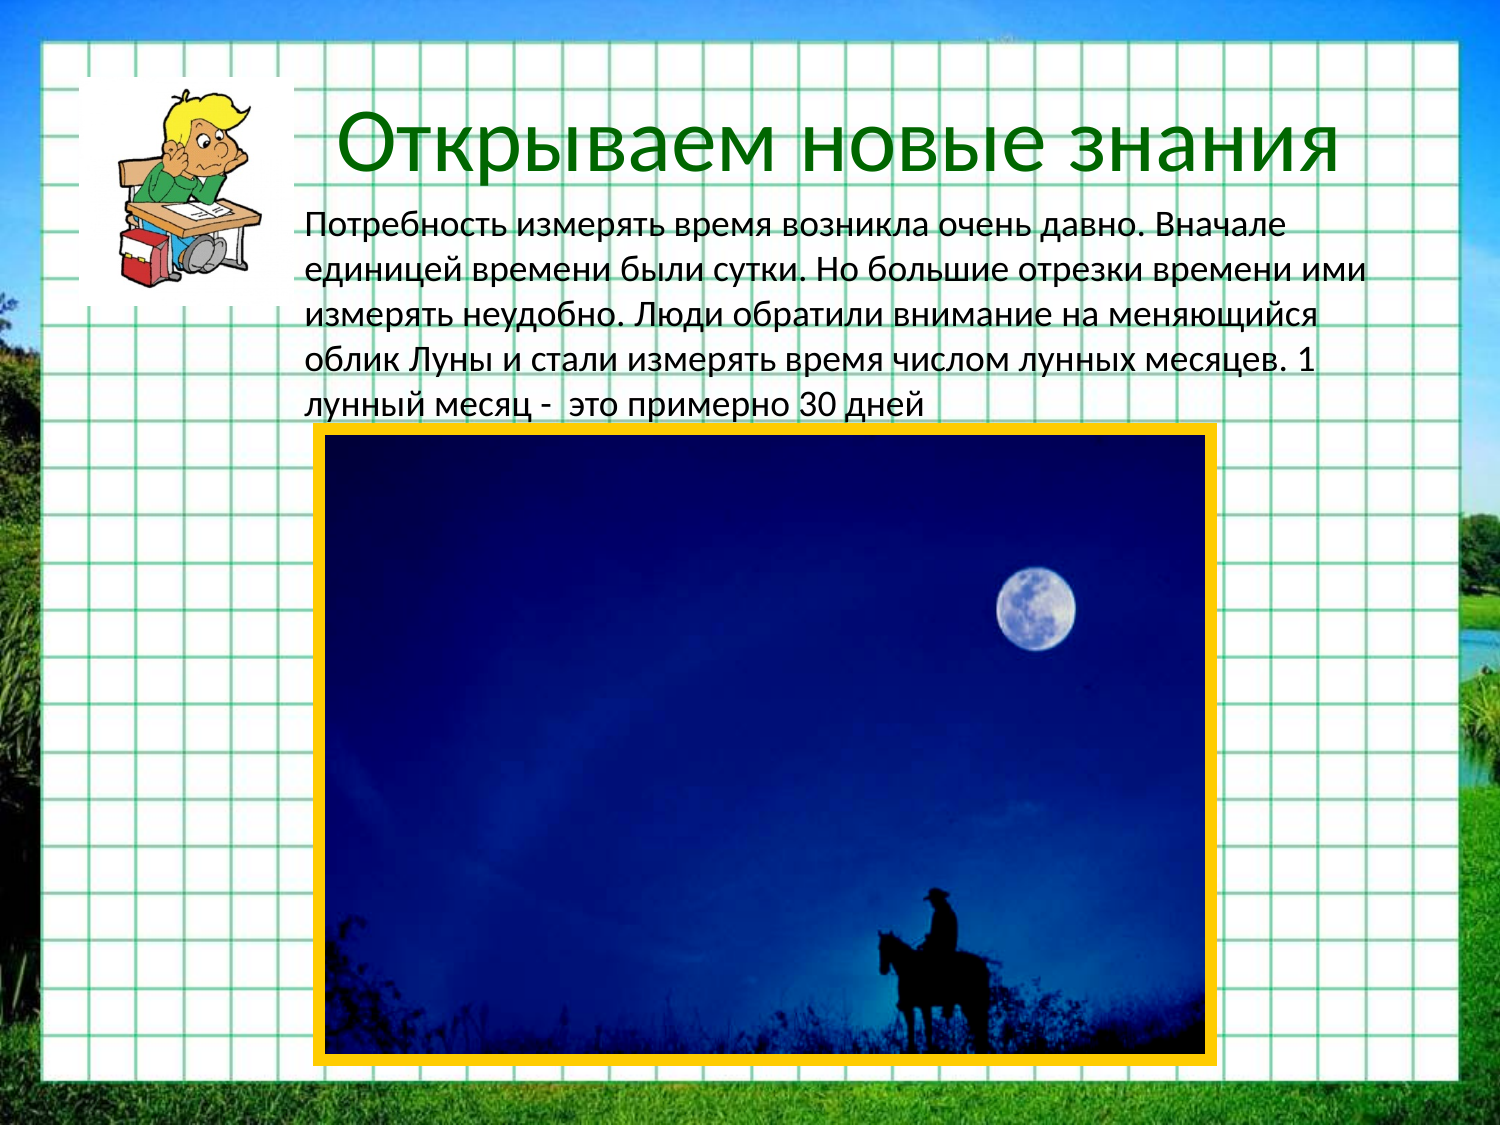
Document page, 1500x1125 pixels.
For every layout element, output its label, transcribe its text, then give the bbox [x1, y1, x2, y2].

picture [0, 0, 1500, 1125]
text_box Открываем новые знания [206, 72, 1473, 236]
text_box Потребность измерять время возникла очень давно. Вначале единицей времени были сутки. Но большие отрезки времени ими измерять неудобно. Люди обратили внимание на меняющийся облик Луны и стали измерять время числом лунных месяцев. 1 лунный месяц - это примерно 30 дней [289, 191, 1432, 432]
